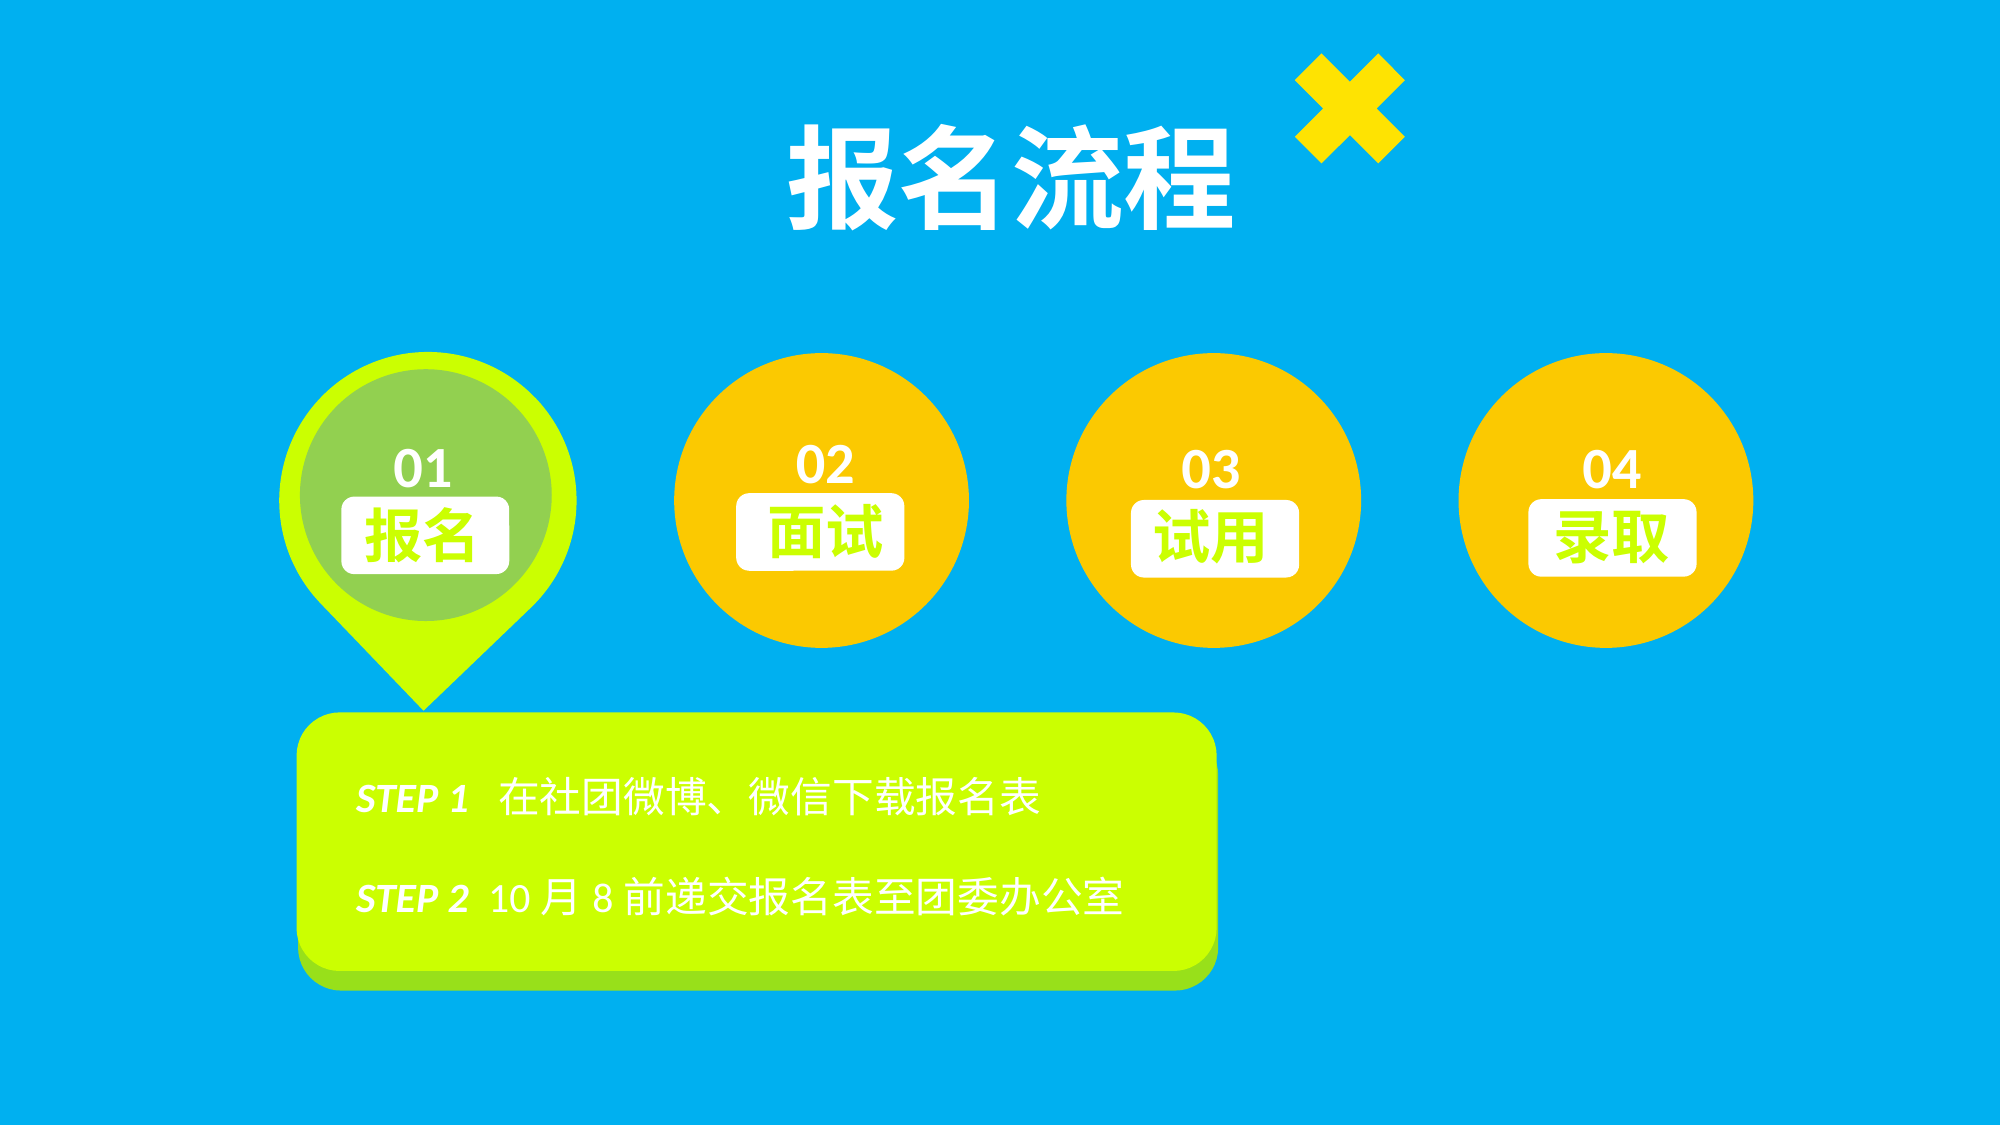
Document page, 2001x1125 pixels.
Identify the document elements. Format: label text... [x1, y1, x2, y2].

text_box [296, 712, 1219, 991]
text_box 04 录取 [1527, 423, 1696, 578]
text_box 报名流程 [517, 100, 1506, 251]
text_box [1066, 353, 1362, 648]
text_box [1458, 353, 1754, 648]
text_box 02 面试 [741, 418, 910, 573]
text_box 03 试用 [1126, 423, 1295, 578]
text_box STEP 1 在社团微博、微信下载报名表 STEP 2 10月8前递交报名表至团委办公室 [341, 762, 1319, 1028]
text_box 01 报名 [338, 421, 507, 577]
text_box [674, 353, 969, 648]
text_box [1294, 53, 1405, 164]
text_box [736, 496, 741, 568]
text_box [299, 369, 552, 622]
text_box [1295, 503, 1300, 575]
text_box [279, 351, 577, 711]
